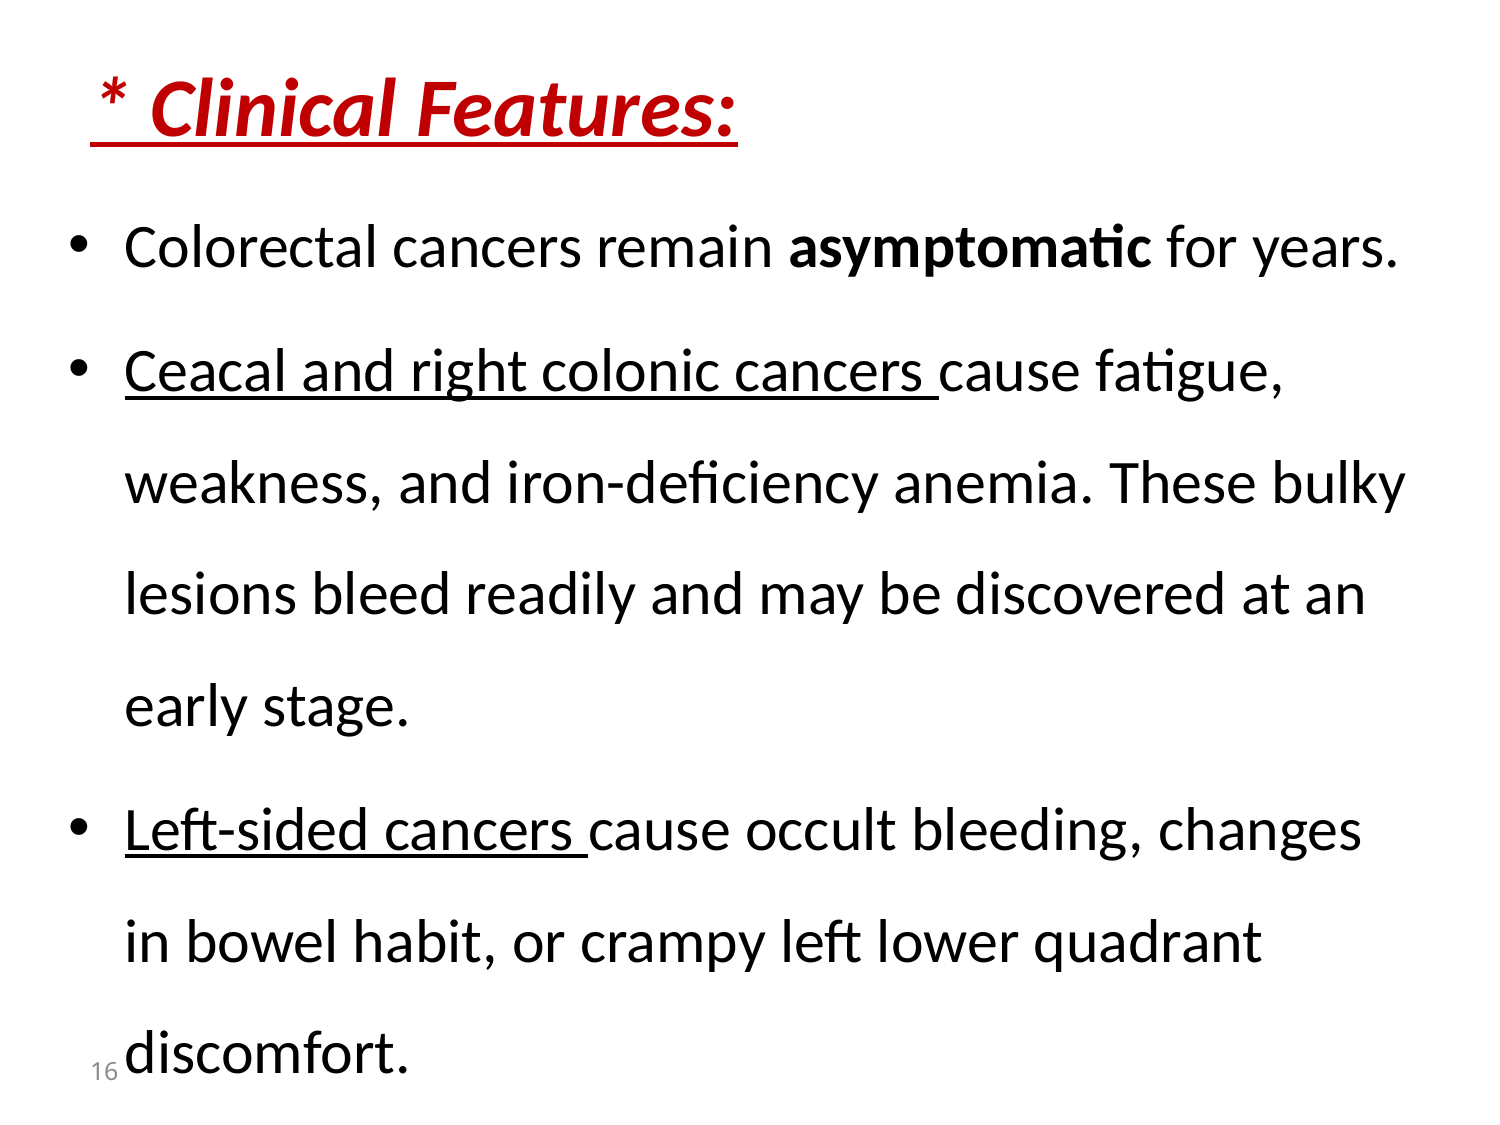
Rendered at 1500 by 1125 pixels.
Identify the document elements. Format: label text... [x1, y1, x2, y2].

slide_number 16 [75, 1042, 425, 1103]
title * Clinical Features: [75, 45, 1425, 160]
list Colorectal cancers remain asymptomatic for years. Ceacal and right colonic cancers cause fatigue, weakness, and iron-deficiency anemia. These bulky lesions bleed readily and may be discovered at an early stage. Left-sided cancers cause occult bleeding, changes in bowel habit, or crampy left lower quadrant discomfort. [53, 160, 1439, 1106]
